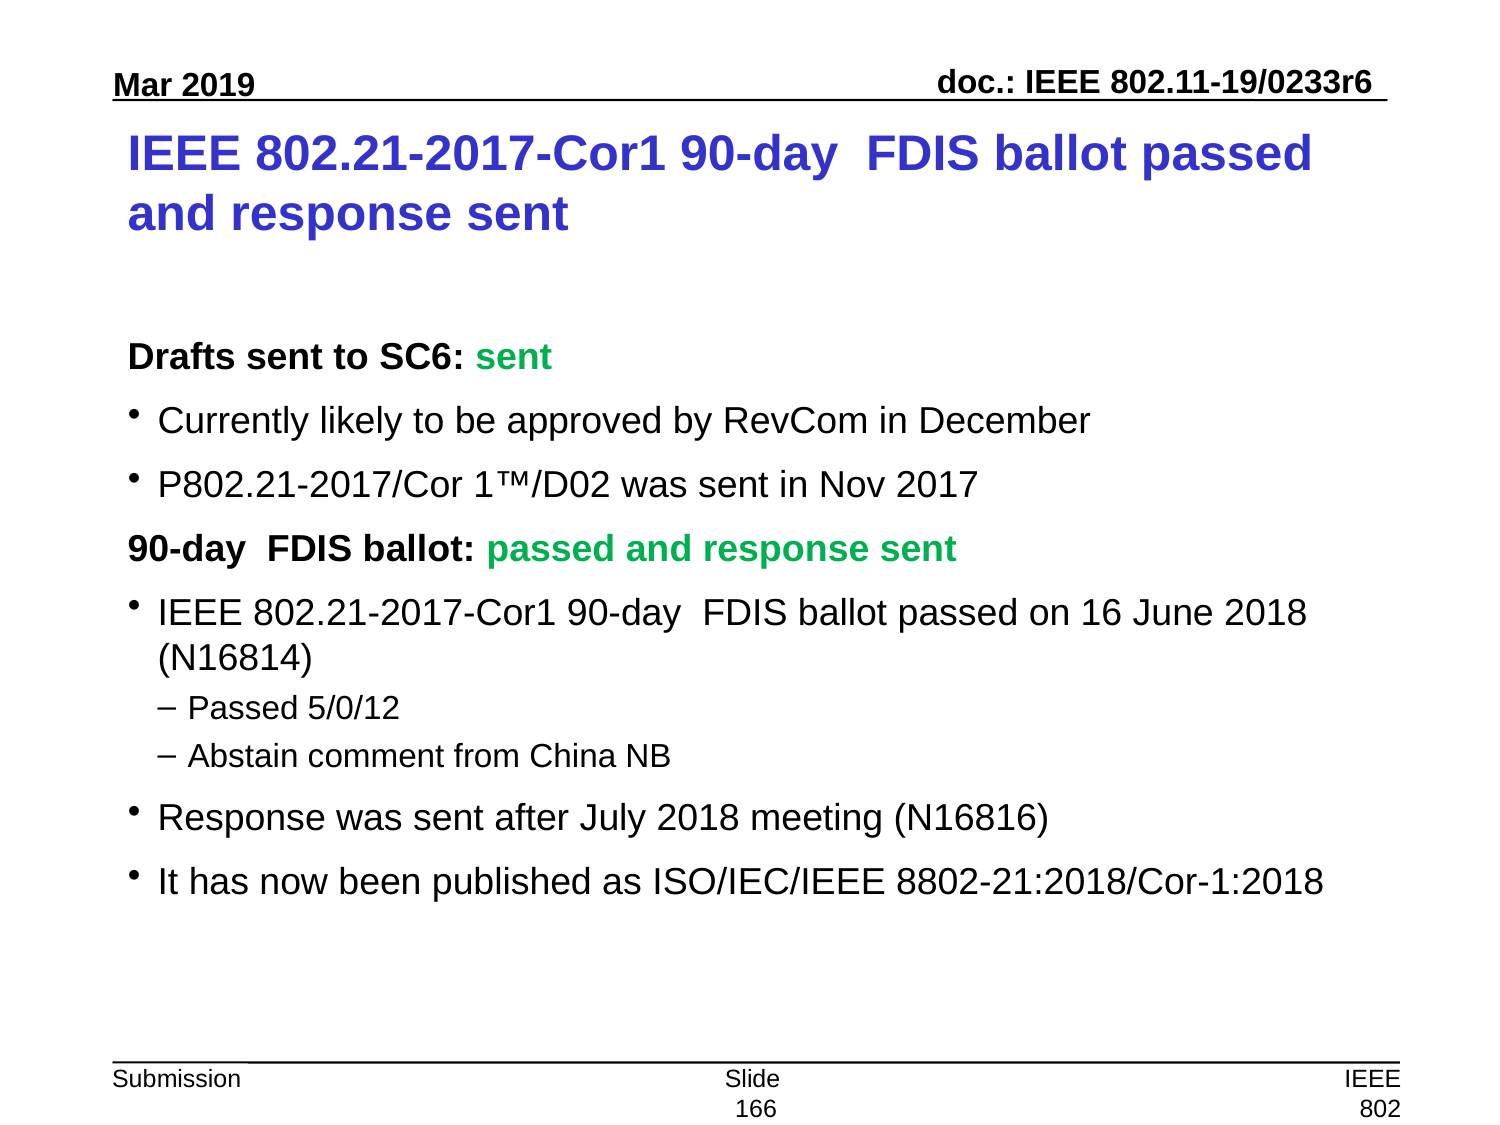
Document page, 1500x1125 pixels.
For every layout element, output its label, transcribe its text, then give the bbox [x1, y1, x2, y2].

footer IEEE 802 [1320, 1061, 1402, 1093]
list Drafts sent to SC6: sent Currently likely to be approved by RevCom in December P802.21-2017/Cor 1™/D02 was sent in Nov 2017 90-day FDIS ballot: passed and response sent IEEE 802.21-2017-Cor1 90-day FDIS ballot passed on 16 June 2018 (N16814) Passed 5/0/12 Abstain comment from China NB Response was sent after July 2018 meeting (N16816) It has now been published as ISO/IEC/IEEE 8802-21:2018/Cor-1:2018 [112, 324, 1388, 1000]
slide_number Slide 166 [709, 1061, 803, 1093]
title IEEE 802.21-2017-Cor1 90-day FDIS ballot passed and response sent [112, 112, 1388, 288]
